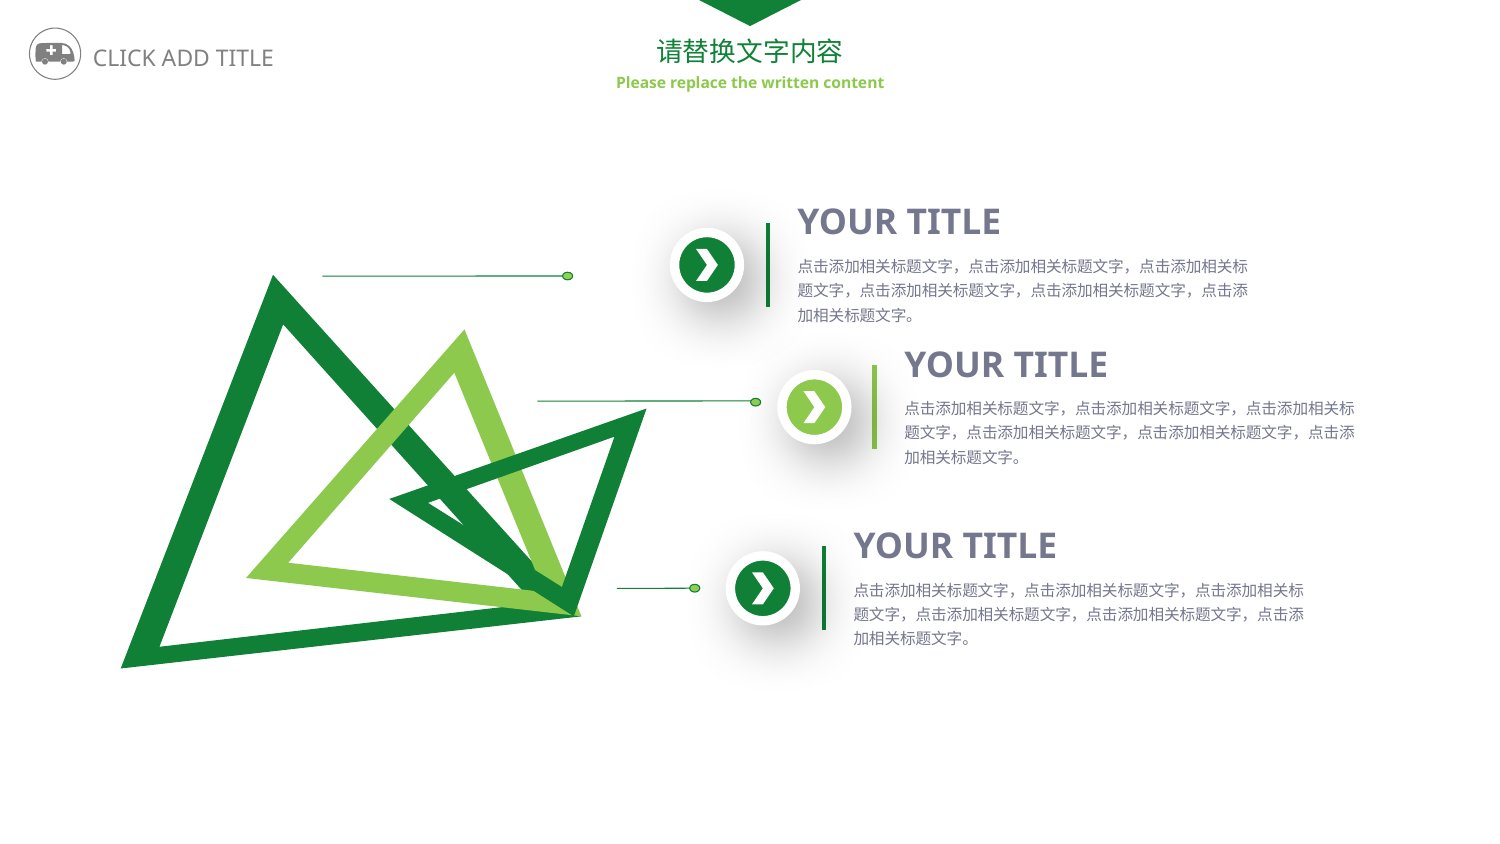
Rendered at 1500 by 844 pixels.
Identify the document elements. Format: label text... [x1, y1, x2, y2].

text_box YOUR TITLE [889, 334, 1244, 392]
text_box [616, 584, 701, 593]
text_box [730, 555, 796, 621]
text_box Please replace the written content [601, 65, 899, 99]
text_box 请替换文字内容 [641, 27, 859, 75]
text_box [575, 607, 582, 617]
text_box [321, 271, 573, 281]
text_box 点击添加相关标题文字，点击添加相关标题文字，点击添加相关标题文字，点击添加相关标题文字，点击添加相关标题文字，点击添加相关标题文字。 [889, 386, 1384, 474]
text_box [120, 274, 578, 669]
text_box 点击添加相关标题文字，点击添加相关标题文字，点击添加相关标题文字，点击添加相关标题文字，点击添加相关标题文字，点击添加相关标题文字。 [782, 244, 1277, 332]
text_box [781, 374, 848, 440]
text_box YOUR TITLE [782, 192, 1137, 250]
text_box 点击添加相关标题文字，点击添加相关标题文字，点击添加相关标题文字，点击添加相关标题文字，点击添加相关标题文字，点击添加相关标题文字。 [838, 567, 1333, 655]
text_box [674, 232, 740, 298]
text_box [537, 398, 762, 407]
text_box [694, 0, 806, 28]
text_box YOUR TITLE [838, 515, 1193, 573]
text_box [389, 415, 645, 617]
text_box [246, 329, 571, 616]
